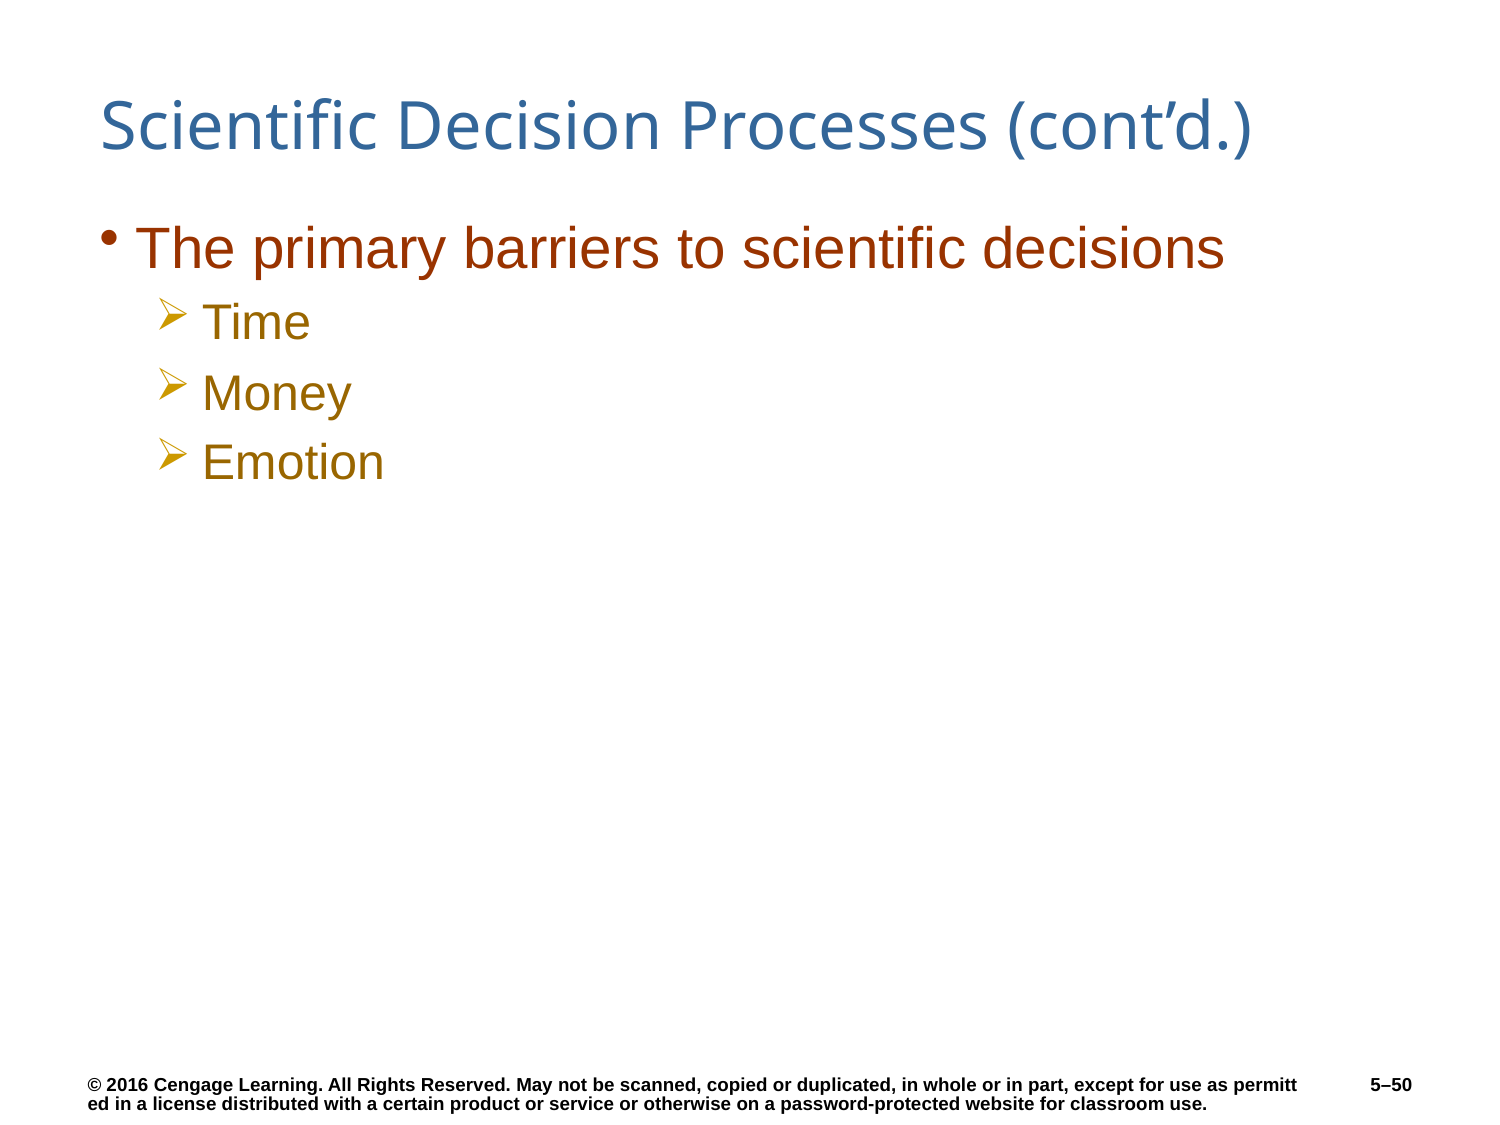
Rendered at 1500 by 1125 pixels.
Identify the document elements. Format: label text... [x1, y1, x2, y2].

list The primary barriers to scientific decisions Time Money Emotion [84, 202, 1414, 1013]
slide_number 5–50 [1050, 1042, 1413, 1103]
title Scientific Decision Processes (cont’d.) [85, 75, 1411, 171]
footer © 2016 Cengage Learning. All Rights Reserved. May not be scanned, copied or duplicated, in whole or in part, except for use as permitted in a license distributed with a certain product or service or otherwise on a password-protected website for classroom use. [87, 1057, 1050, 1103]
